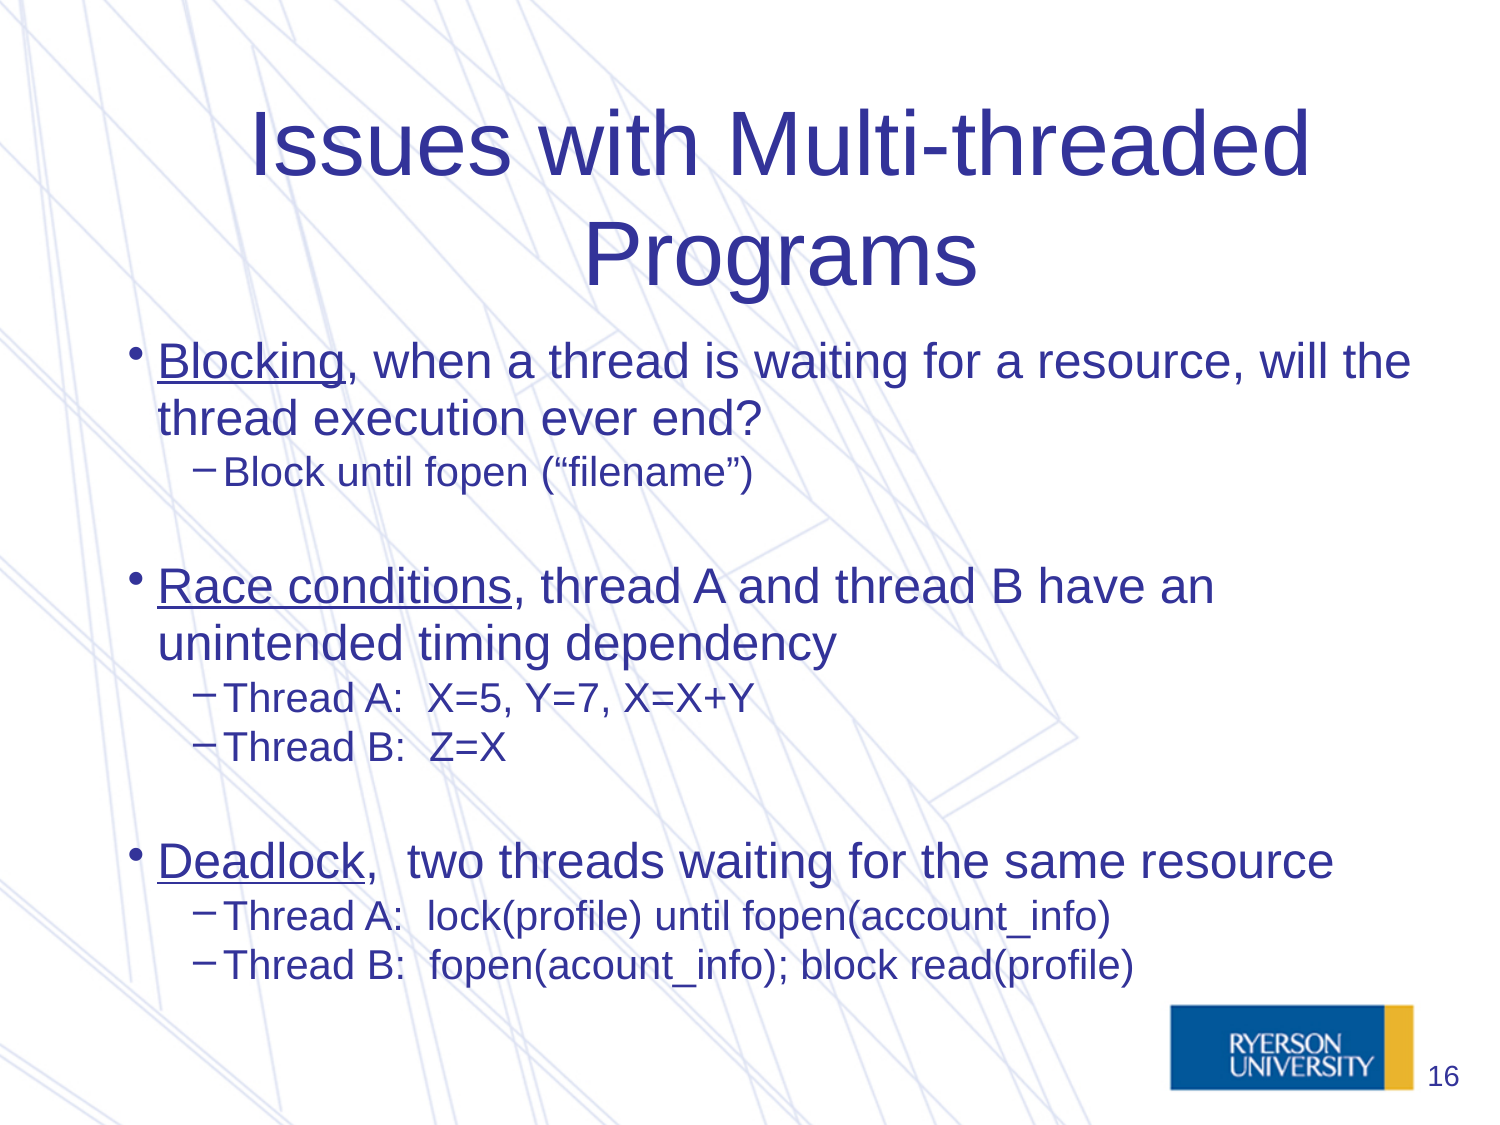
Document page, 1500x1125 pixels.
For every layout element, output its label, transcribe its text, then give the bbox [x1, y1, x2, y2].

slide_number 16 [1399, 1049, 1476, 1113]
list Blocking, when a thread is waiting for a resource, will the thread execution ever end? Block until fopen (“filename”) Race conditions, thread A and thread B have an unintended timing dependency Thread A: X=5, Y=7, X=X+Y Thread B: Z=X Deadlock, two threads waiting for the same resource Thread A: lock(profile) until fopen(account_info) Thread B: fopen(acount_info); block read(profile) [112, 324, 1451, 1001]
title Issues with Multi-threaded Programs [112, 99, 1451, 288]
picture [0, 0, 1500, 1125]
